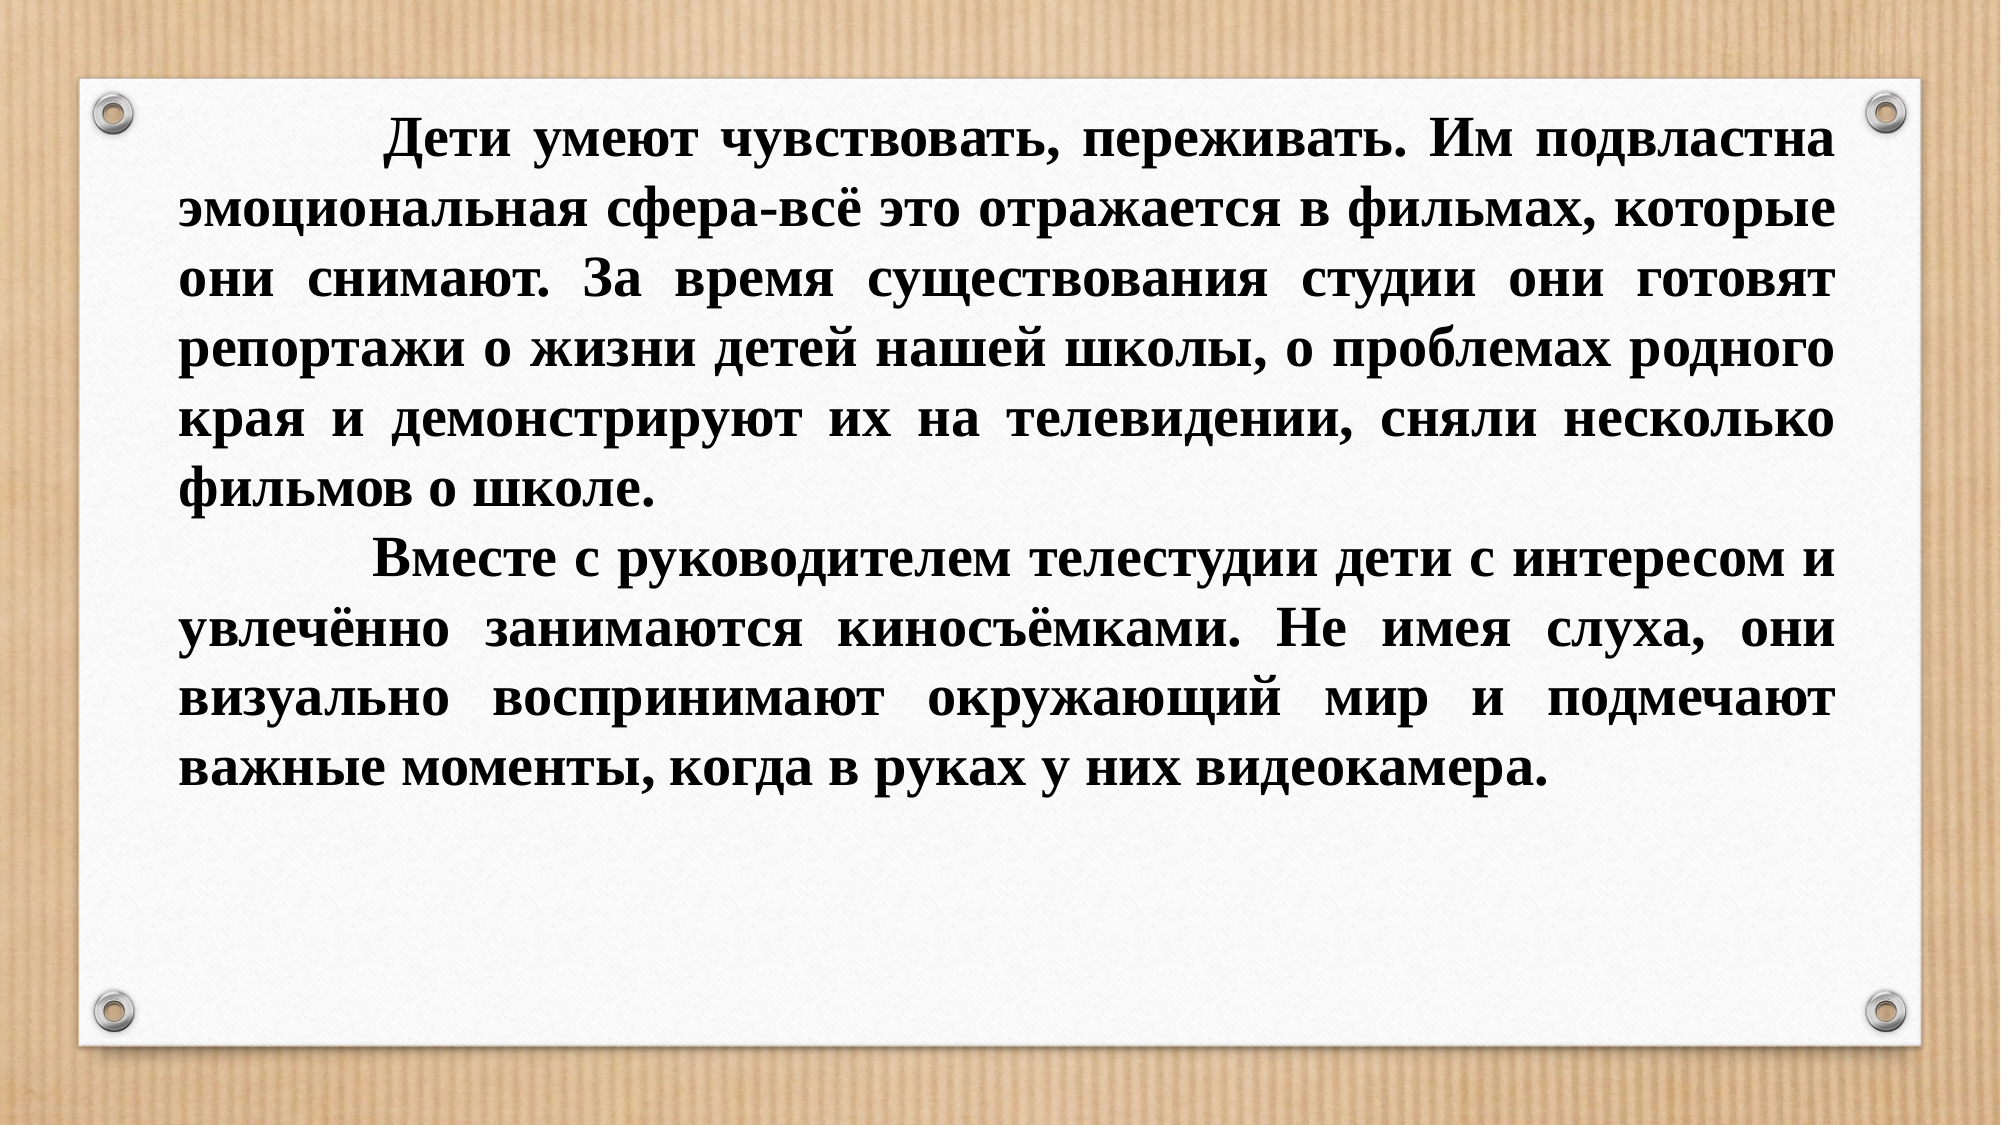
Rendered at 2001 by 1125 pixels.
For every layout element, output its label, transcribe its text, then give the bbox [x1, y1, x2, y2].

picture [0, 0, 2001, 1125]
text_box Дети умеют чувствовать, переживать. Им подвластна эмоциональная сфера-всё это отражается в фильмах, которые они снимают. За время существования студии они готовят репортажи о жизни детей нашей школы, о проблемах родного края и демонстрируют их на телевидении, сняли несколько фильмов о школе. Вместе с руководителем телестудии дети с интересом и увлечённо занимаются киносъёмками. Не имея слуха, они визуально воспринимают окружающий мир и подмечают важные моменты, когда в руках у них видеокамера. [164, 90, 1852, 805]
